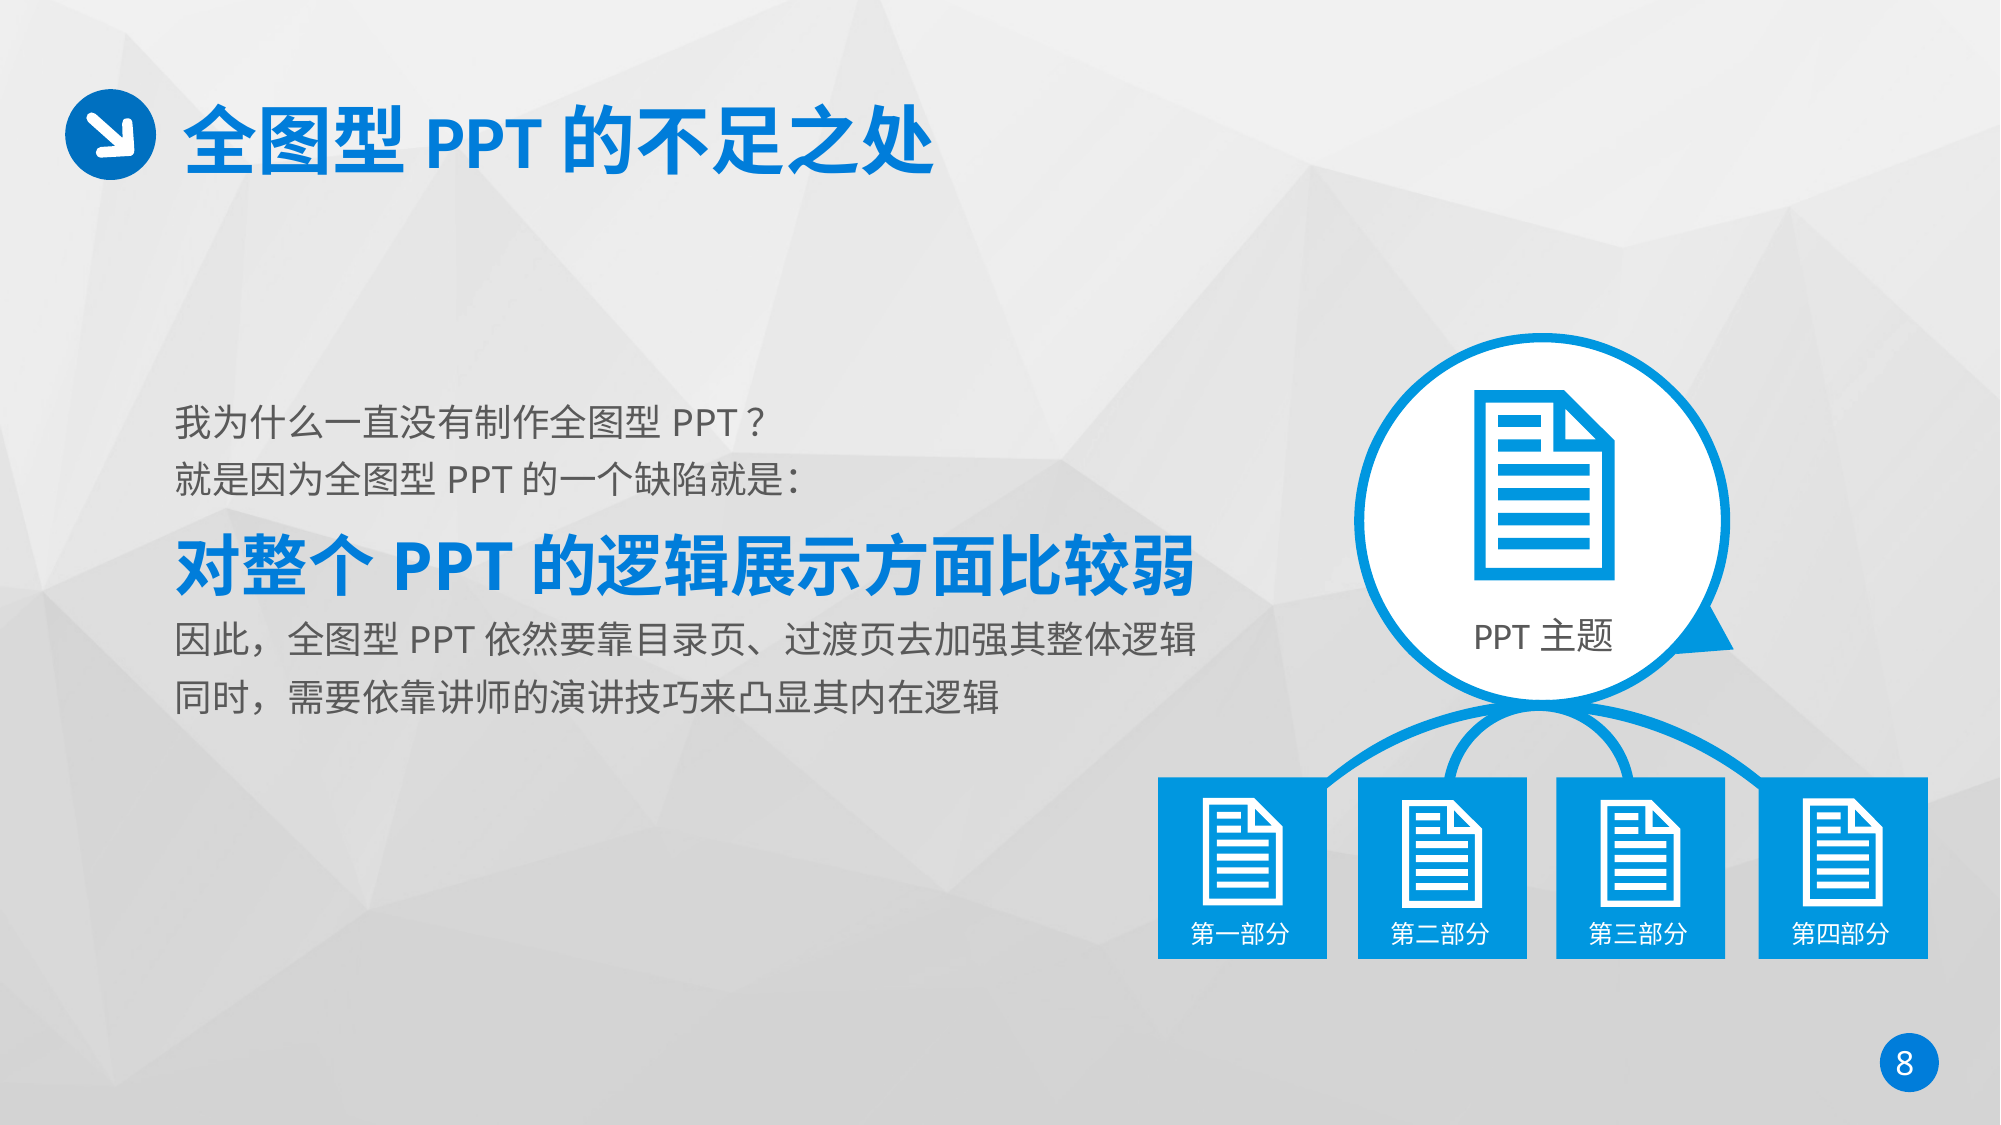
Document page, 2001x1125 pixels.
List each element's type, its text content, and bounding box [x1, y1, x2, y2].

text_box 全图型PPT的不足之处 [167, 86, 951, 191]
picture [0, 0, 2000, 1125]
text_box 我为什么一直没有制作全图型PPT？ 就是因为全图型PPT的一个缺陷就是： 对整个PPT的逻辑展示方面比较弱 因此，全图型PPT依然要靠目录页、过渡页去加强其整体逻辑 同时，需要依靠讲师的演讲技巧来凸显其内在逻辑 [160, 378, 1158, 727]
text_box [1158, 332, 1928, 960]
